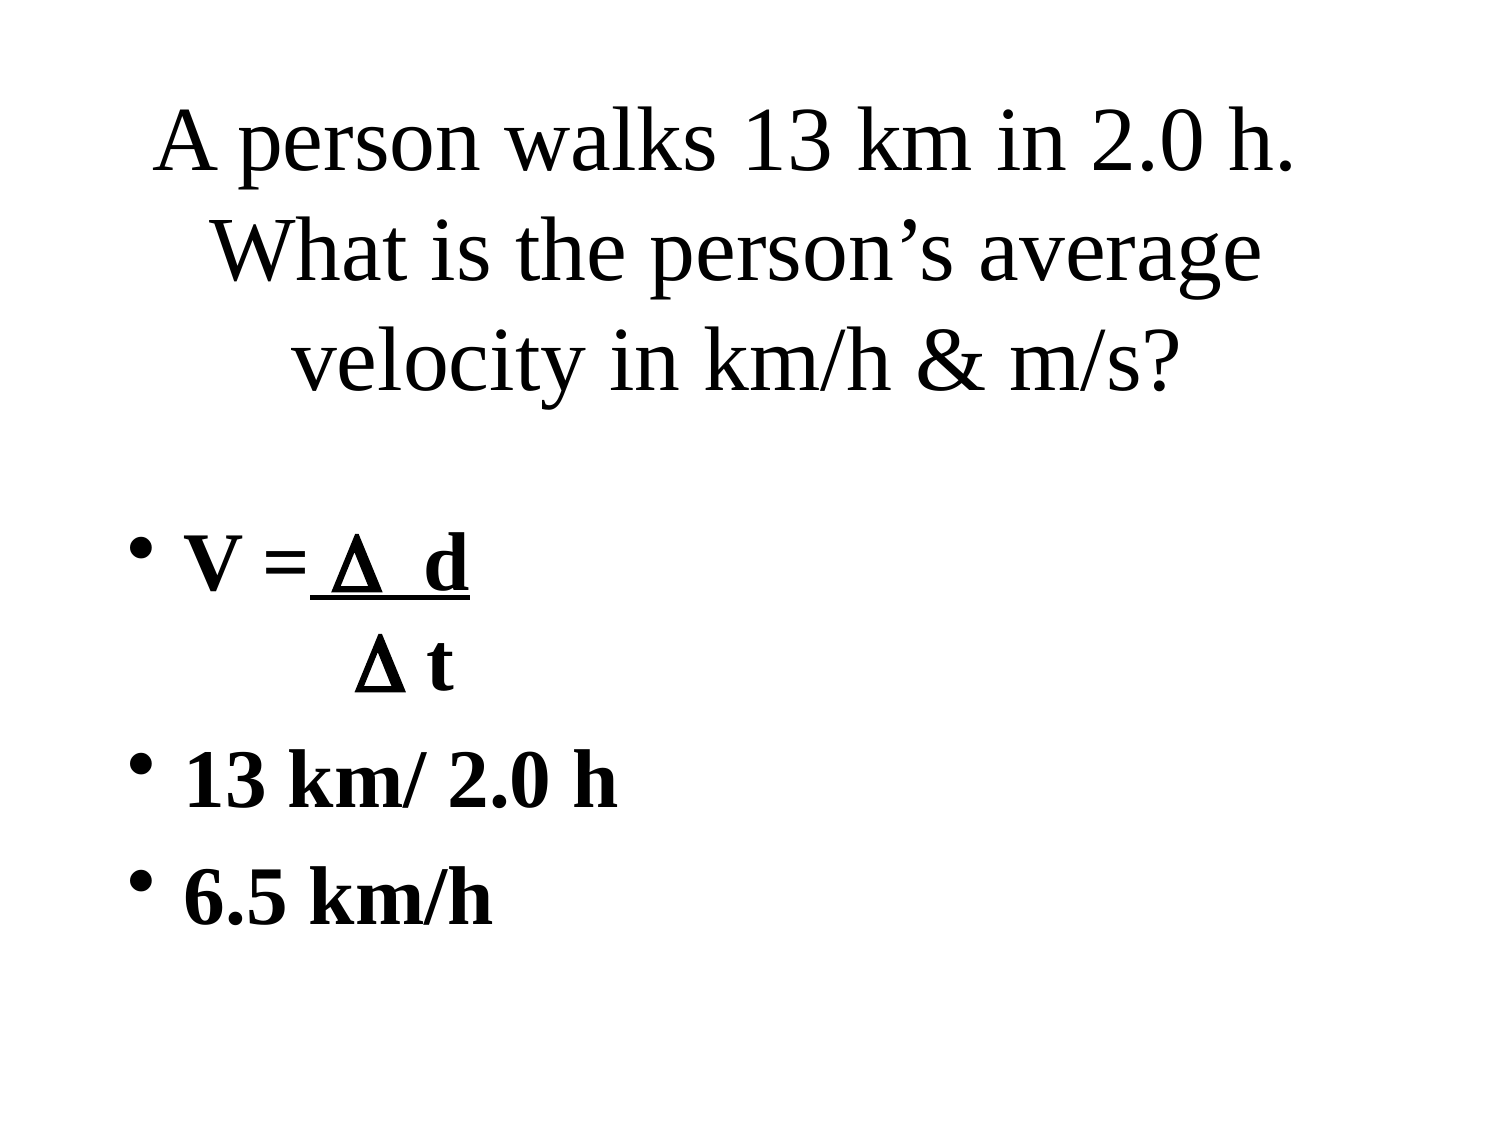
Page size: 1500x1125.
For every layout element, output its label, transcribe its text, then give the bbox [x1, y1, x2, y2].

title A person walks 13 km in 2.0 h. What is the person’s average velocity in km/h & m/s? [112, 99, 1363, 388]
list V =  d  t 13 km/ 2.0 h 6.5 km/h [112, 499, 1376, 1001]
